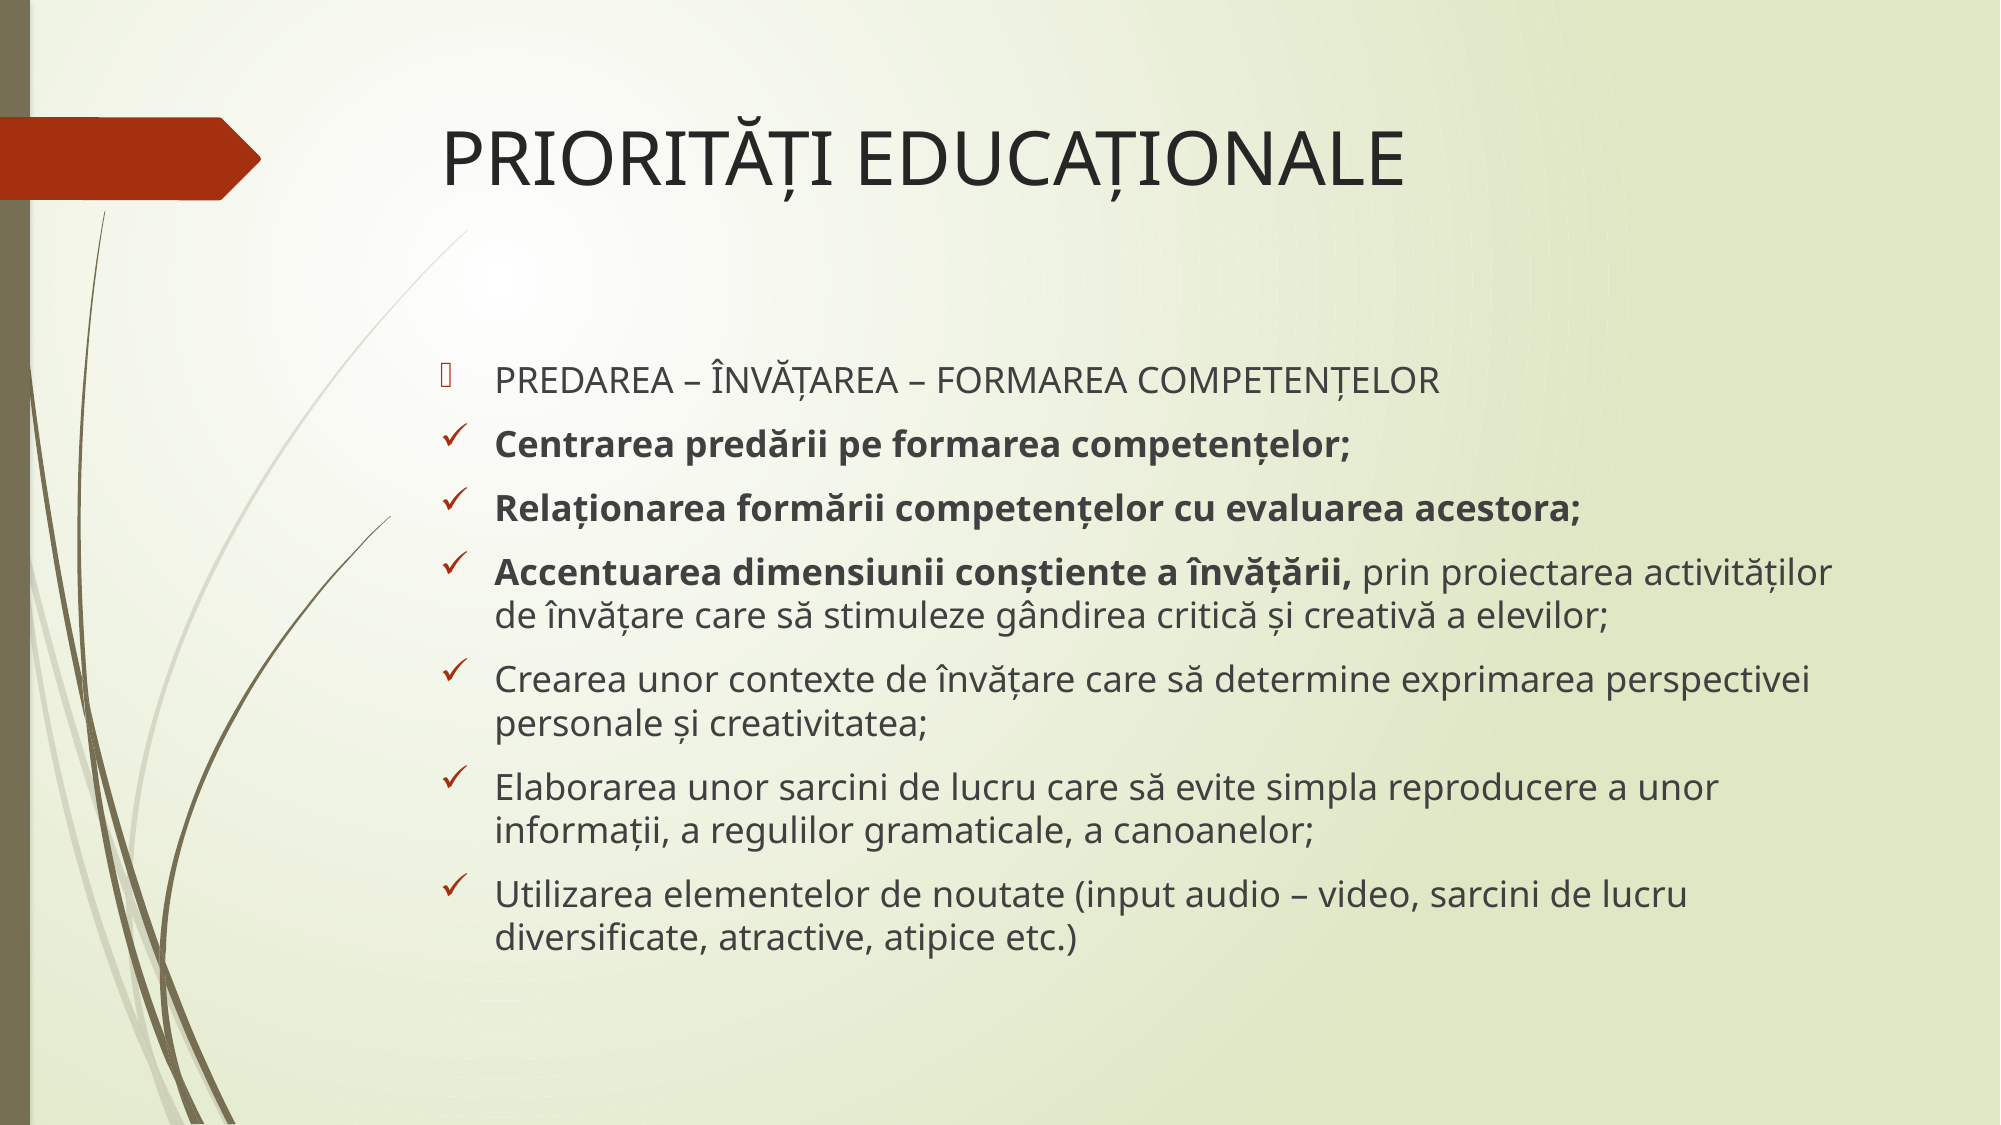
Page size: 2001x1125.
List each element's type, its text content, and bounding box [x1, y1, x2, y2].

title PRIORITĂȚI EDUCAȚIONALE [425, 102, 1888, 313]
list PREDAREA – ÎNVĂȚAREA – FORMAREA COMPETENȚELOR Centrarea predării pe formarea competențelor; Relaționarea formării competențelor cu evaluarea acestora; Accentuarea dimensiunii conștiente a învățării, prin proiectarea activităților de învățare care să stimuleze gândirea critică și creativă a elevilor; Crearea unor contexte de învățare care să determine exprimarea perspectivei personale și creativitatea; Elaborarea unor sarcini de lucru care să evite simpla reproducere a unor informații, a regulilor gramaticale, a canoanelor; Utilizarea elementelor de noutate (input audio – video, sarcini de lucru diversificate, atractive, atipice etc.) [424, 350, 1888, 970]
